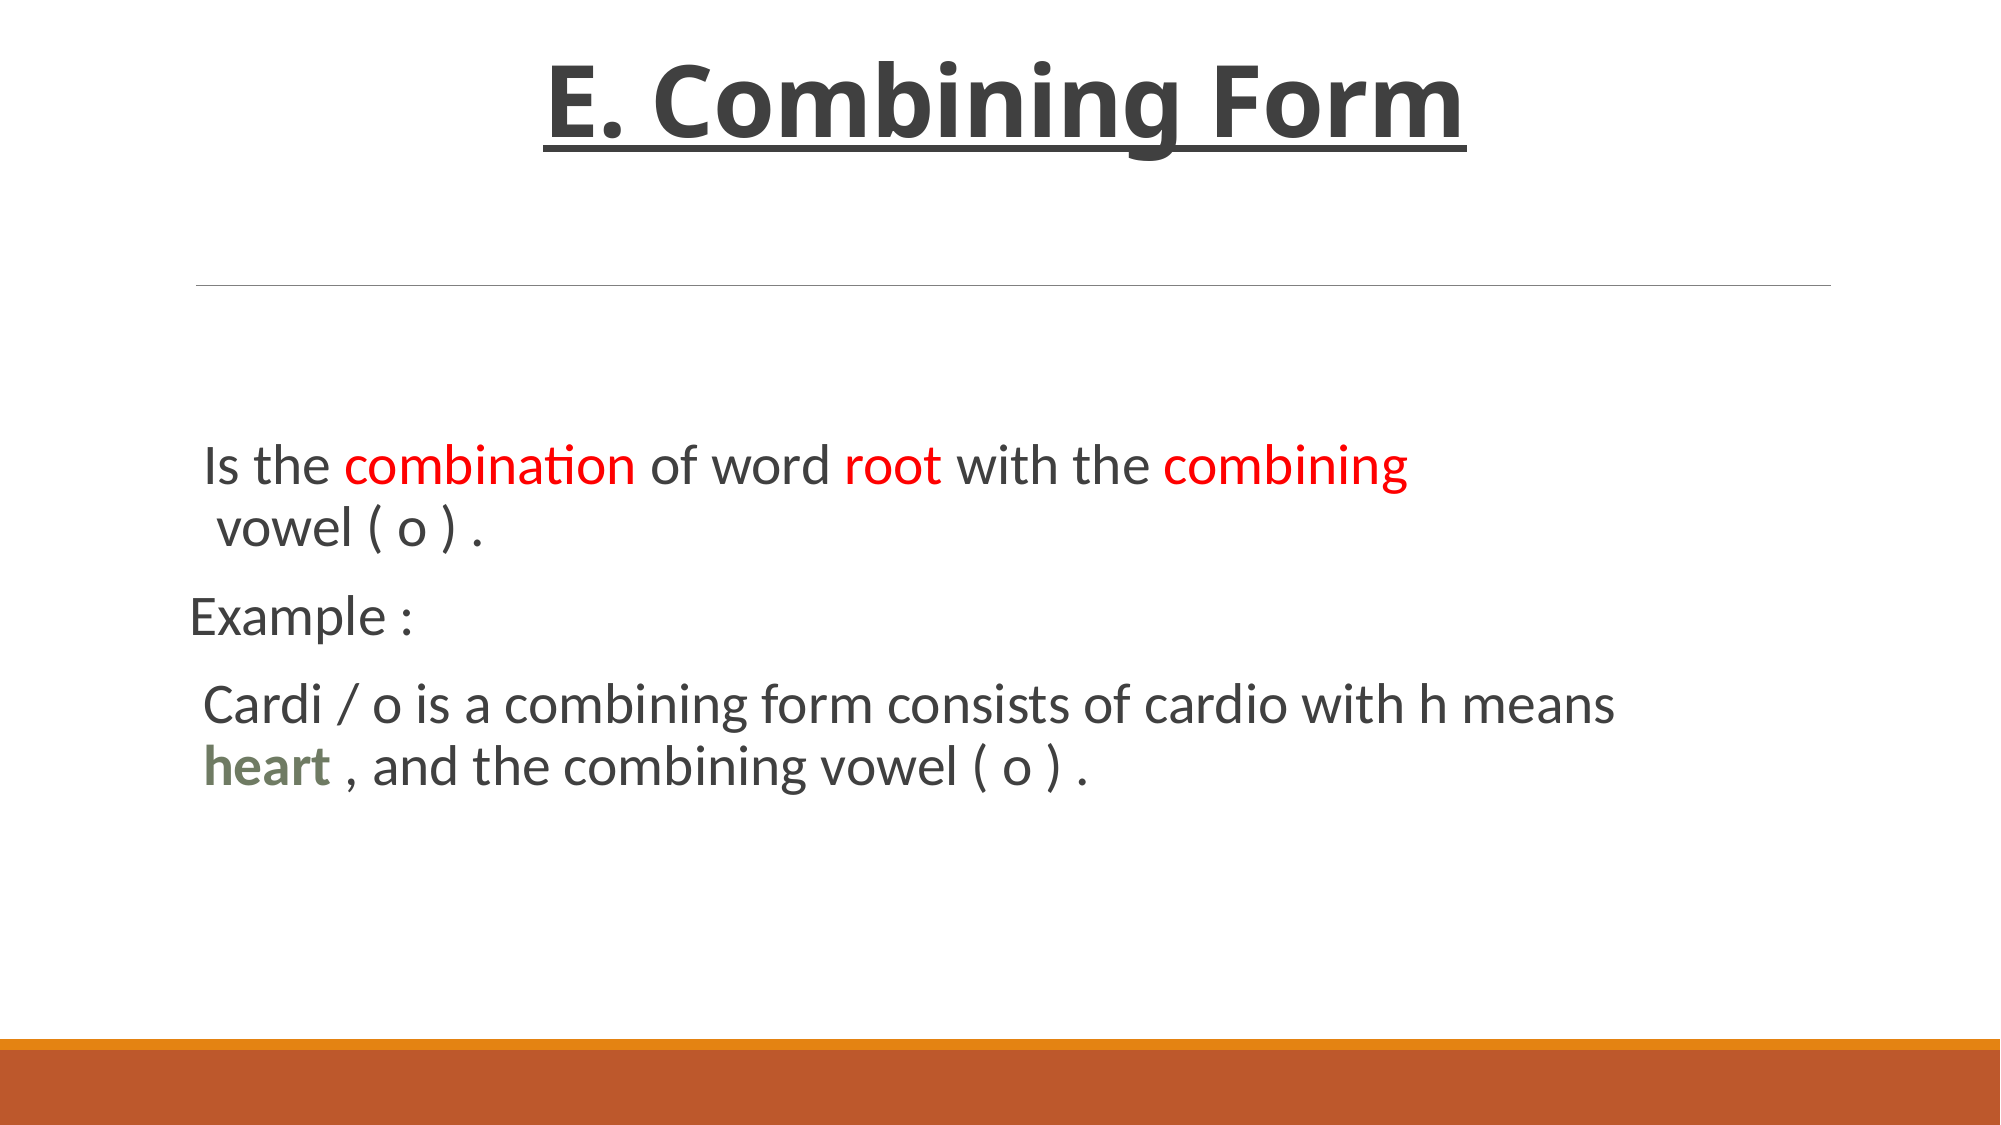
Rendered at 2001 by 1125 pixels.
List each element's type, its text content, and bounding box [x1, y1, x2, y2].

title E. Combining Form [180, 47, 1830, 285]
list Is the combination of word root with the combining vowel ( o ) . Example : Cardi / o is a combining form consists of cardio with h means heart , and the combining vowel ( o ) . [189, 427, 1759, 988]
